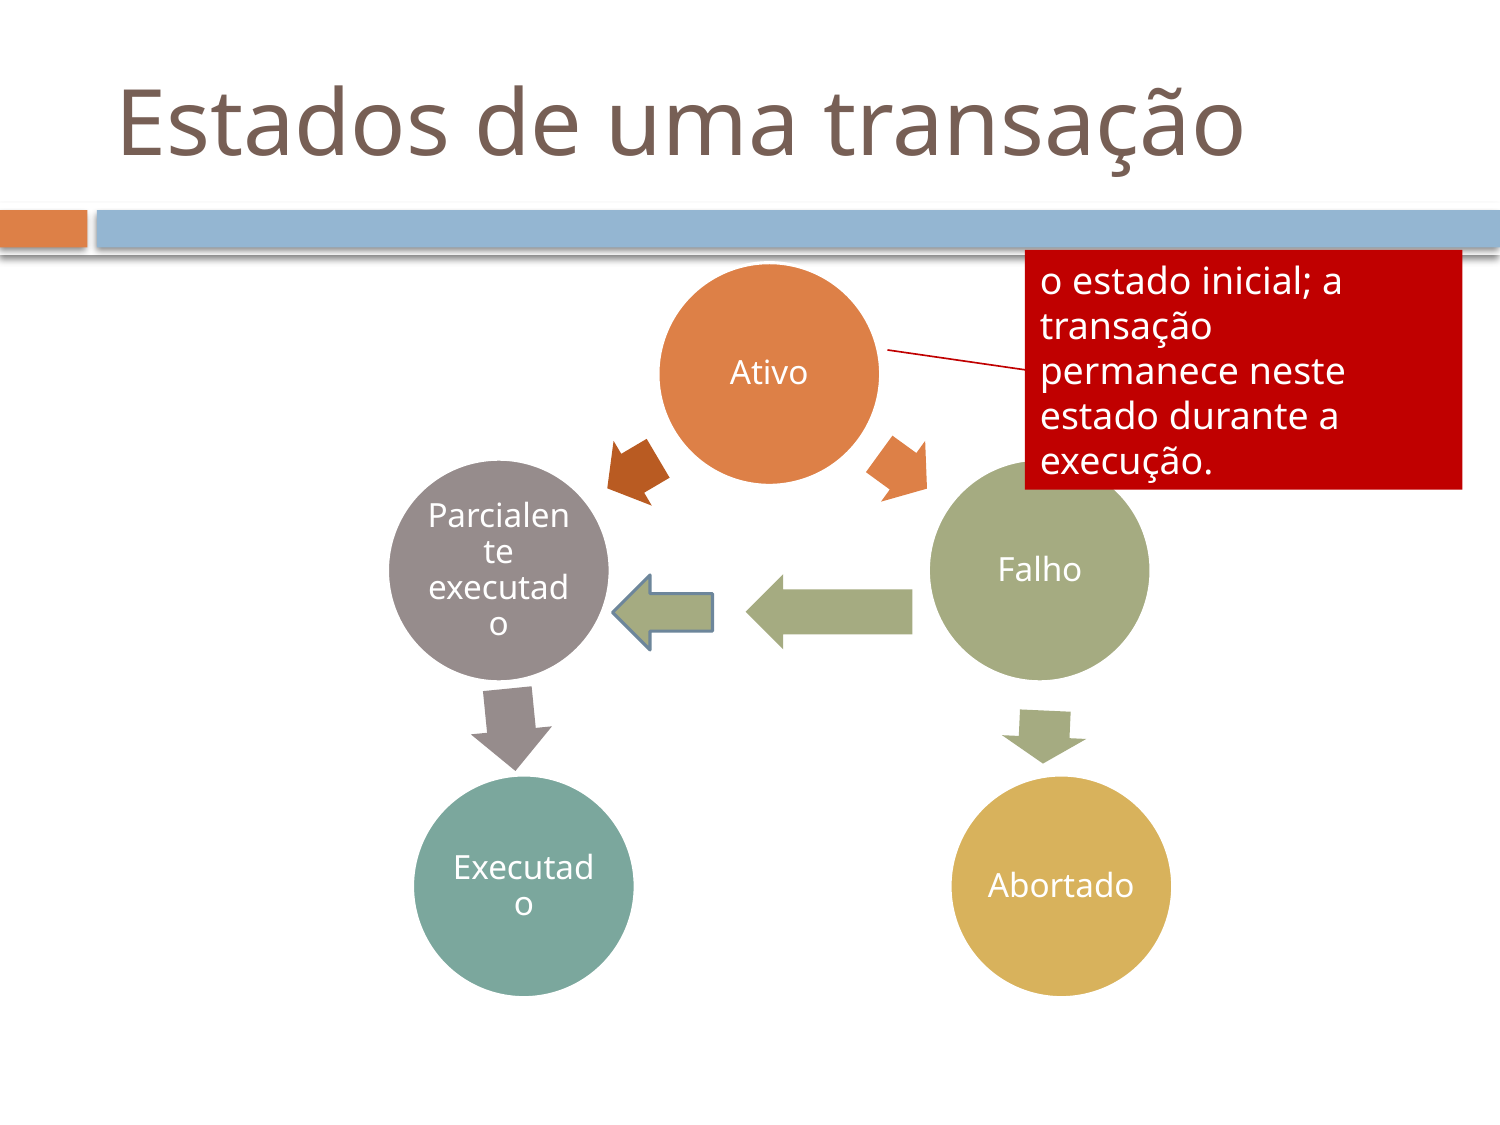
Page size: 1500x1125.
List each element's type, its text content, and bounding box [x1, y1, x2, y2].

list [100, 262, 1439, 1001]
title Estados de uma transação [100, 37, 1438, 200]
text_box o estado inicial; a transação permanece neste estado durante a execução. [1024, 249, 1463, 490]
